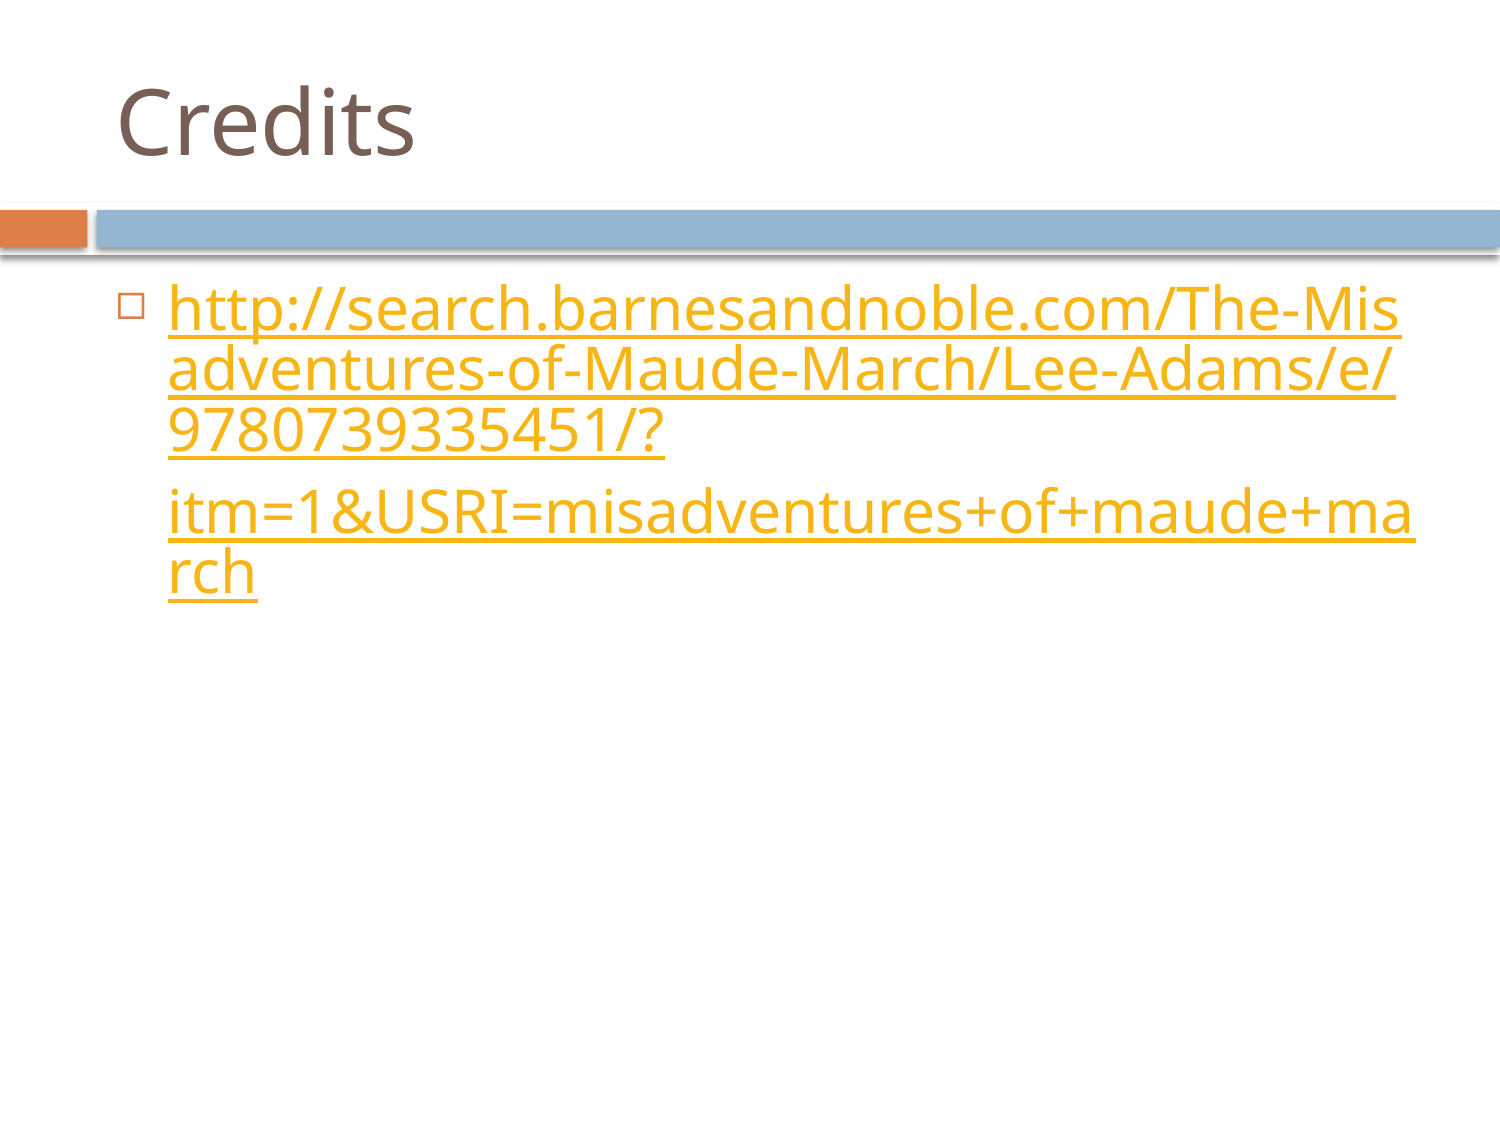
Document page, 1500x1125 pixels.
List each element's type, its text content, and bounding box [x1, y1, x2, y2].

title Credits [100, 37, 1438, 200]
list http://search.barnesandnoble.com/The-Misadventures-of-Maude-March/Lee-Adams/e/9780739335451/?itm=1&USRI=misadventures+of+maude+march [100, 262, 1438, 1079]
